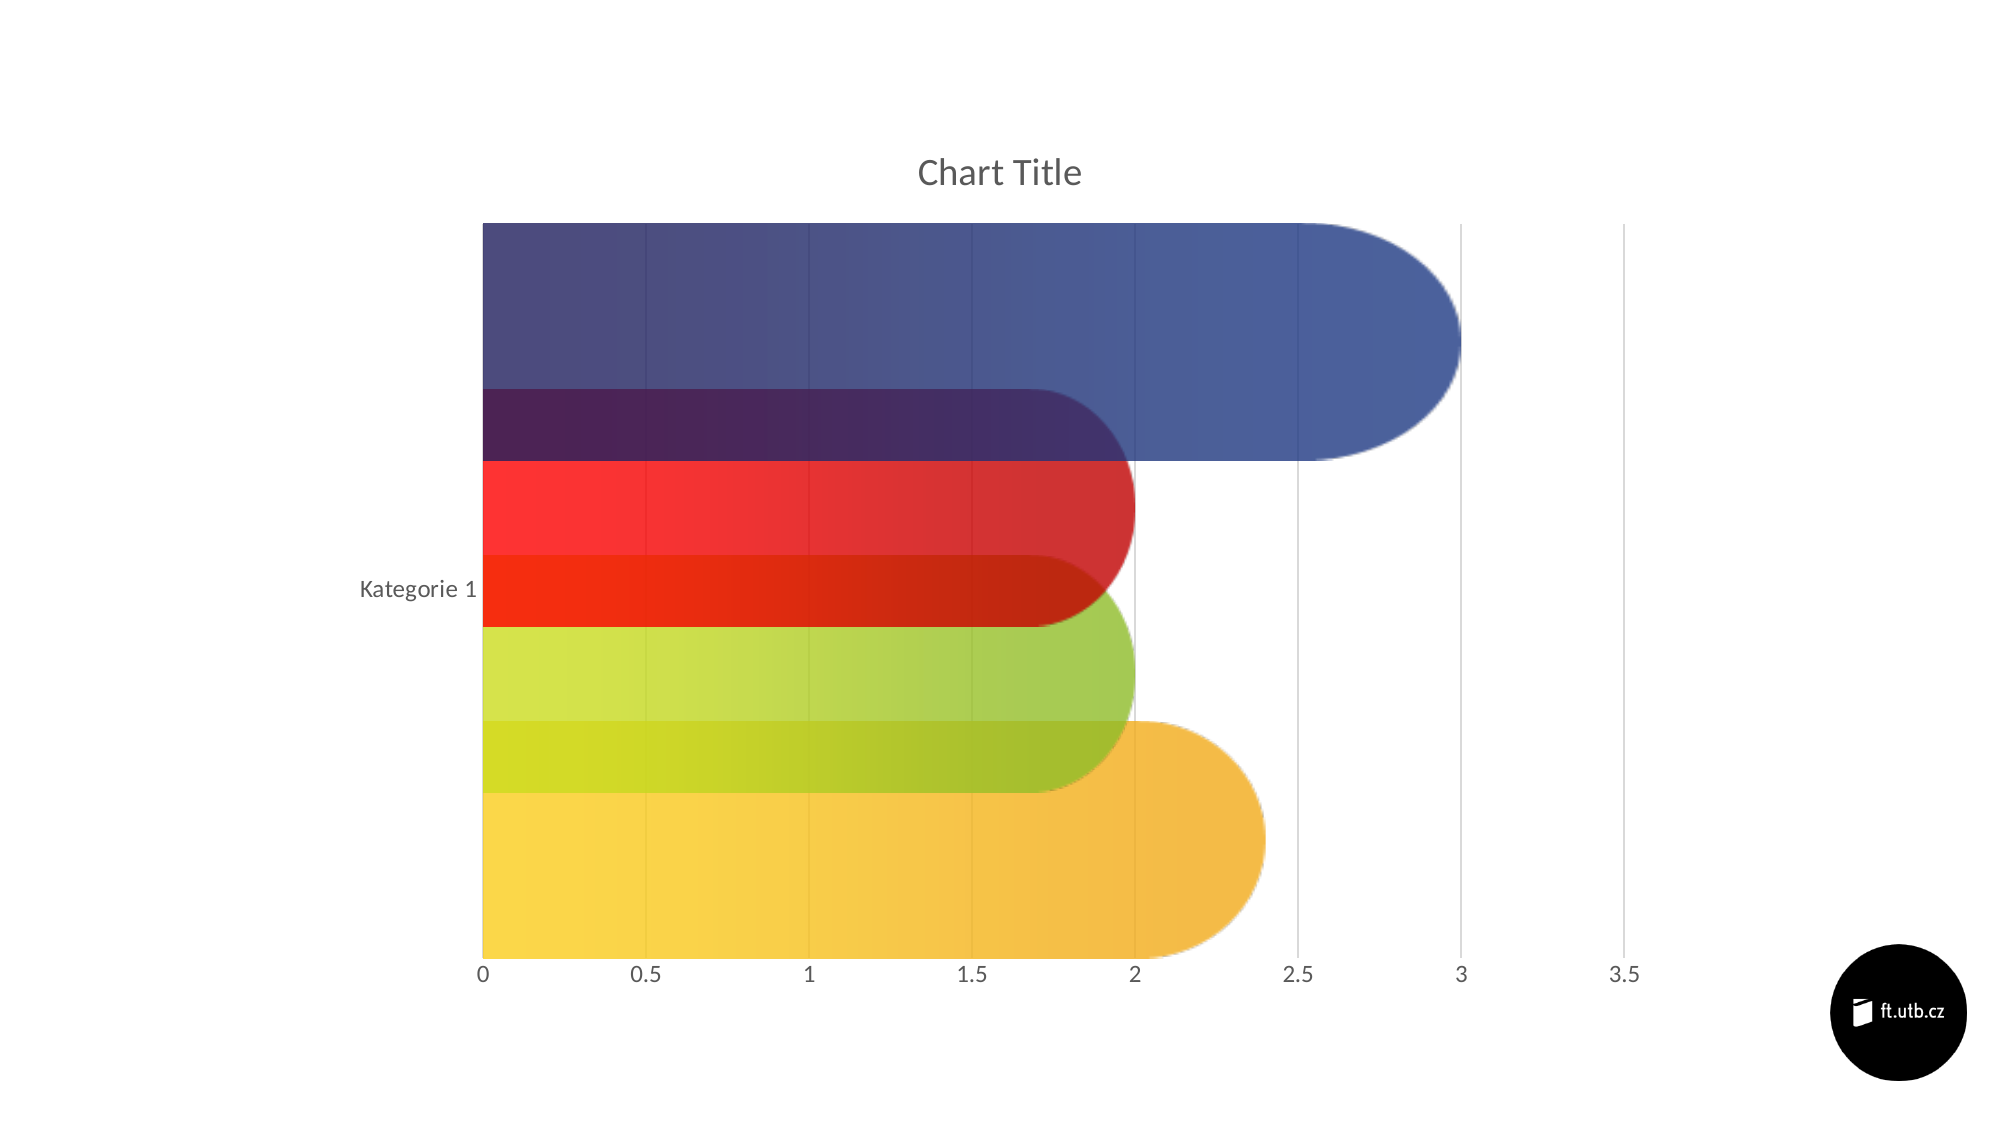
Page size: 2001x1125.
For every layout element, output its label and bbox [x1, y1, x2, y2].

chart [333, 117, 1667, 1007]
picture [1830, 944, 1967, 1081]
